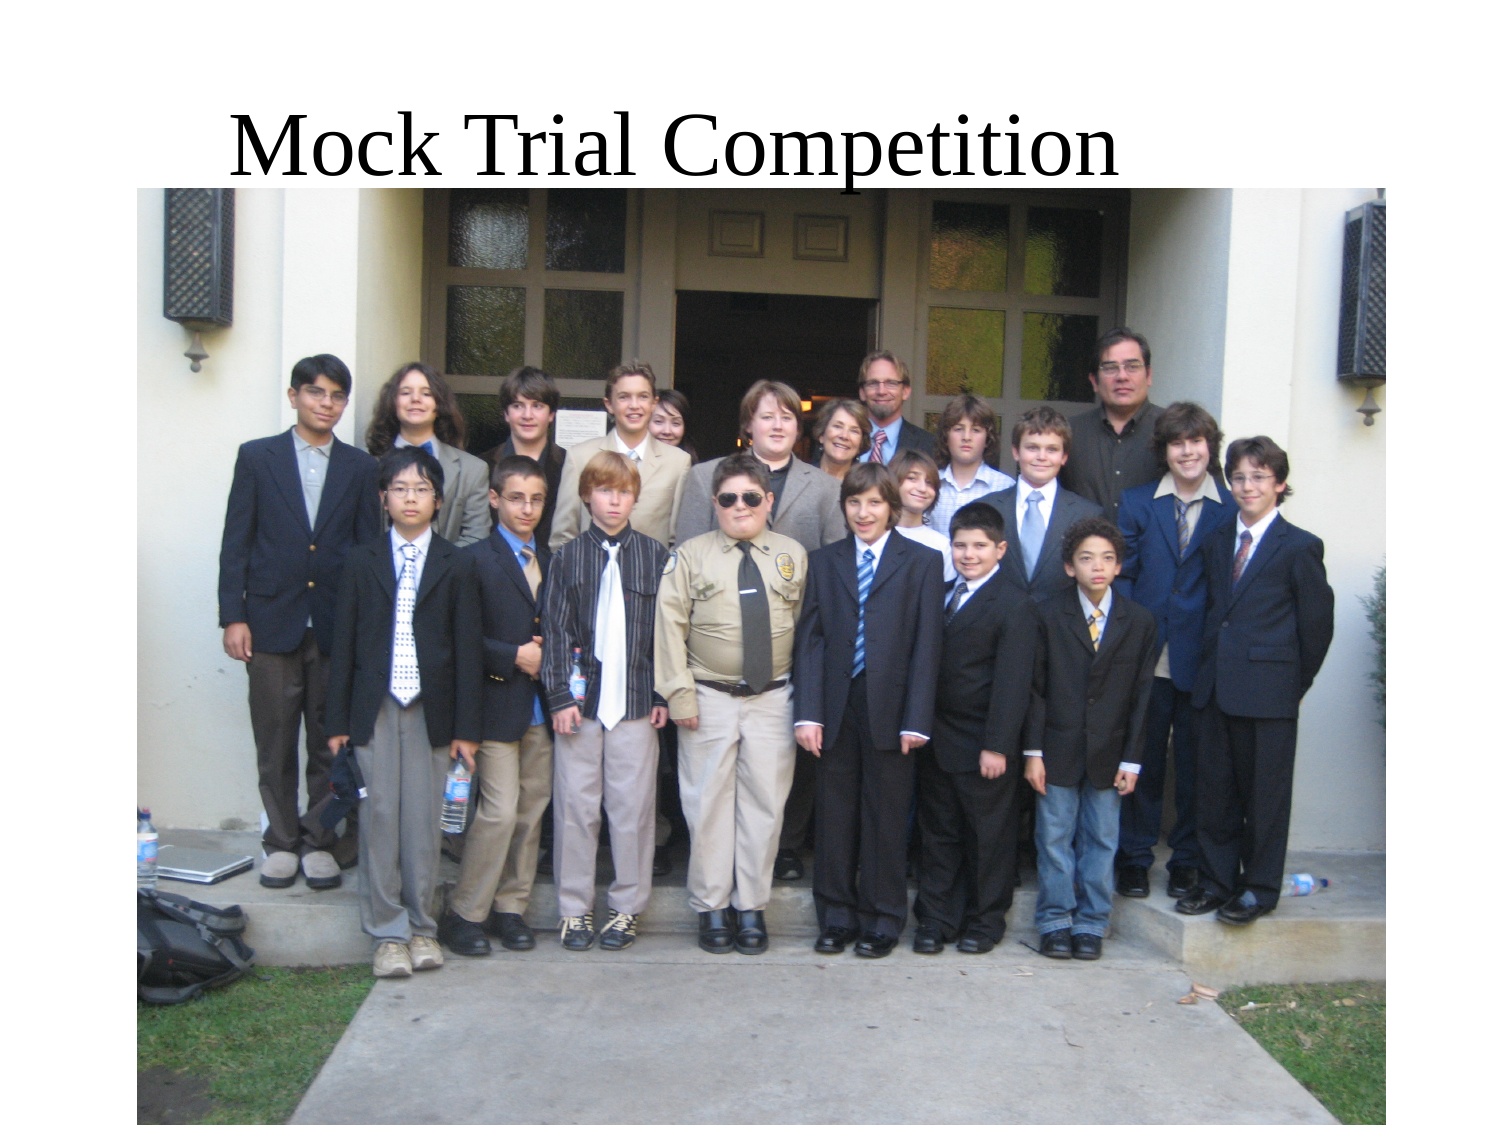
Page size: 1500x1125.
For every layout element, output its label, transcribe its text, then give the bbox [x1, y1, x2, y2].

picture [137, 188, 1387, 1125]
title Mock Trial Competition [0, 45, 1350, 233]
